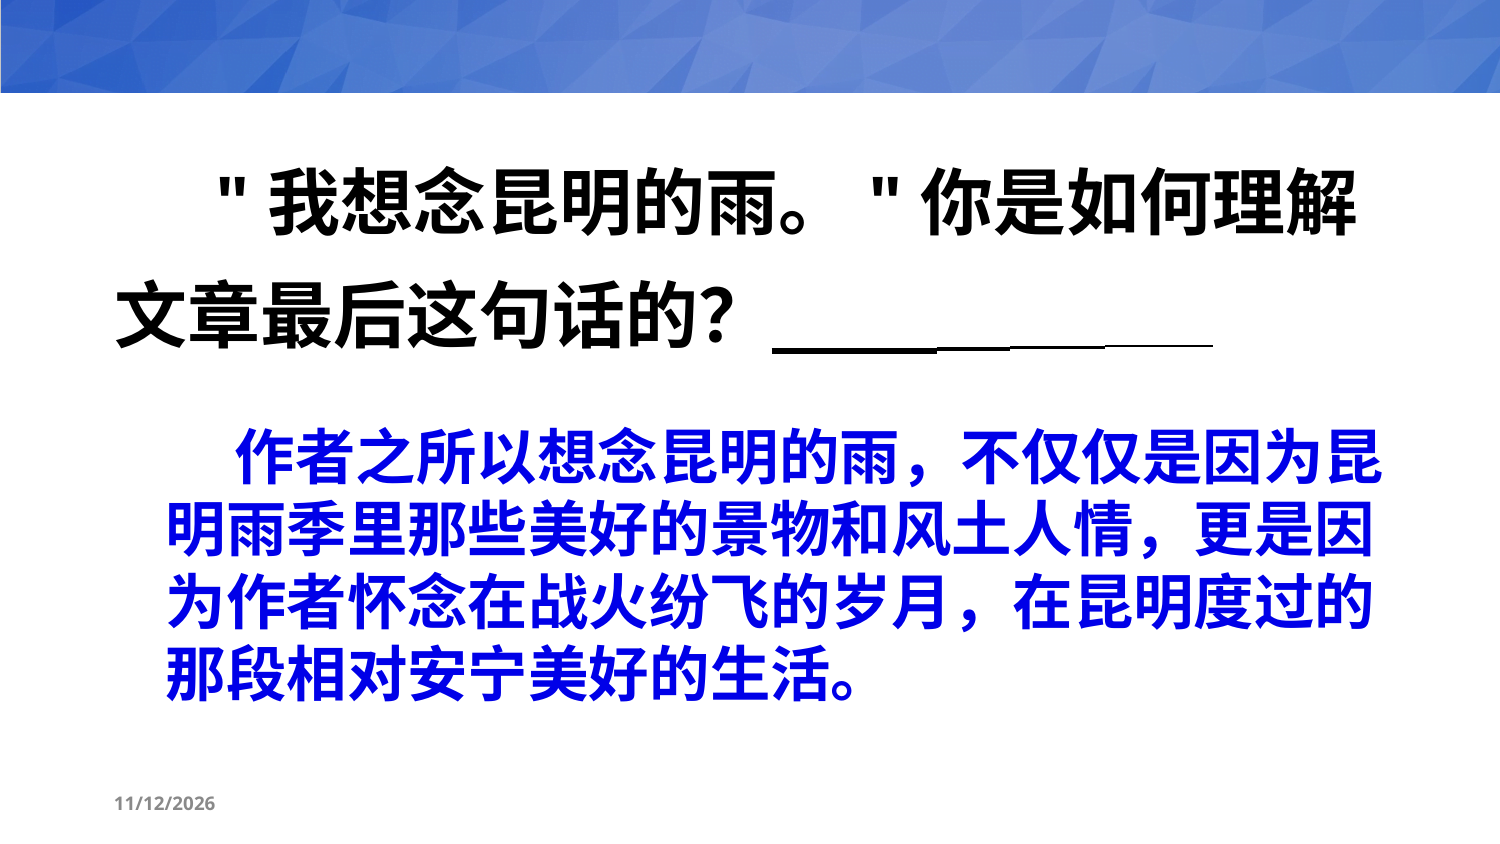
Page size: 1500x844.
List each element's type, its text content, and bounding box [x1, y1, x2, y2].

text_box 作者之所以想念昆明的雨，不仅仅是因为昆明雨季里那些美好的景物和风土人情，更是因为作者怀念在战火纷飞的岁月，在昆明度过的那段相对安宁美好的生活。 [154, 413, 1397, 714]
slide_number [103, 781, 441, 827]
picture [0, 0, 1500, 93]
text_box "我想念昆明的雨。"你是如何理解文章最后这句话的？ [103, 124, 1416, 363]
